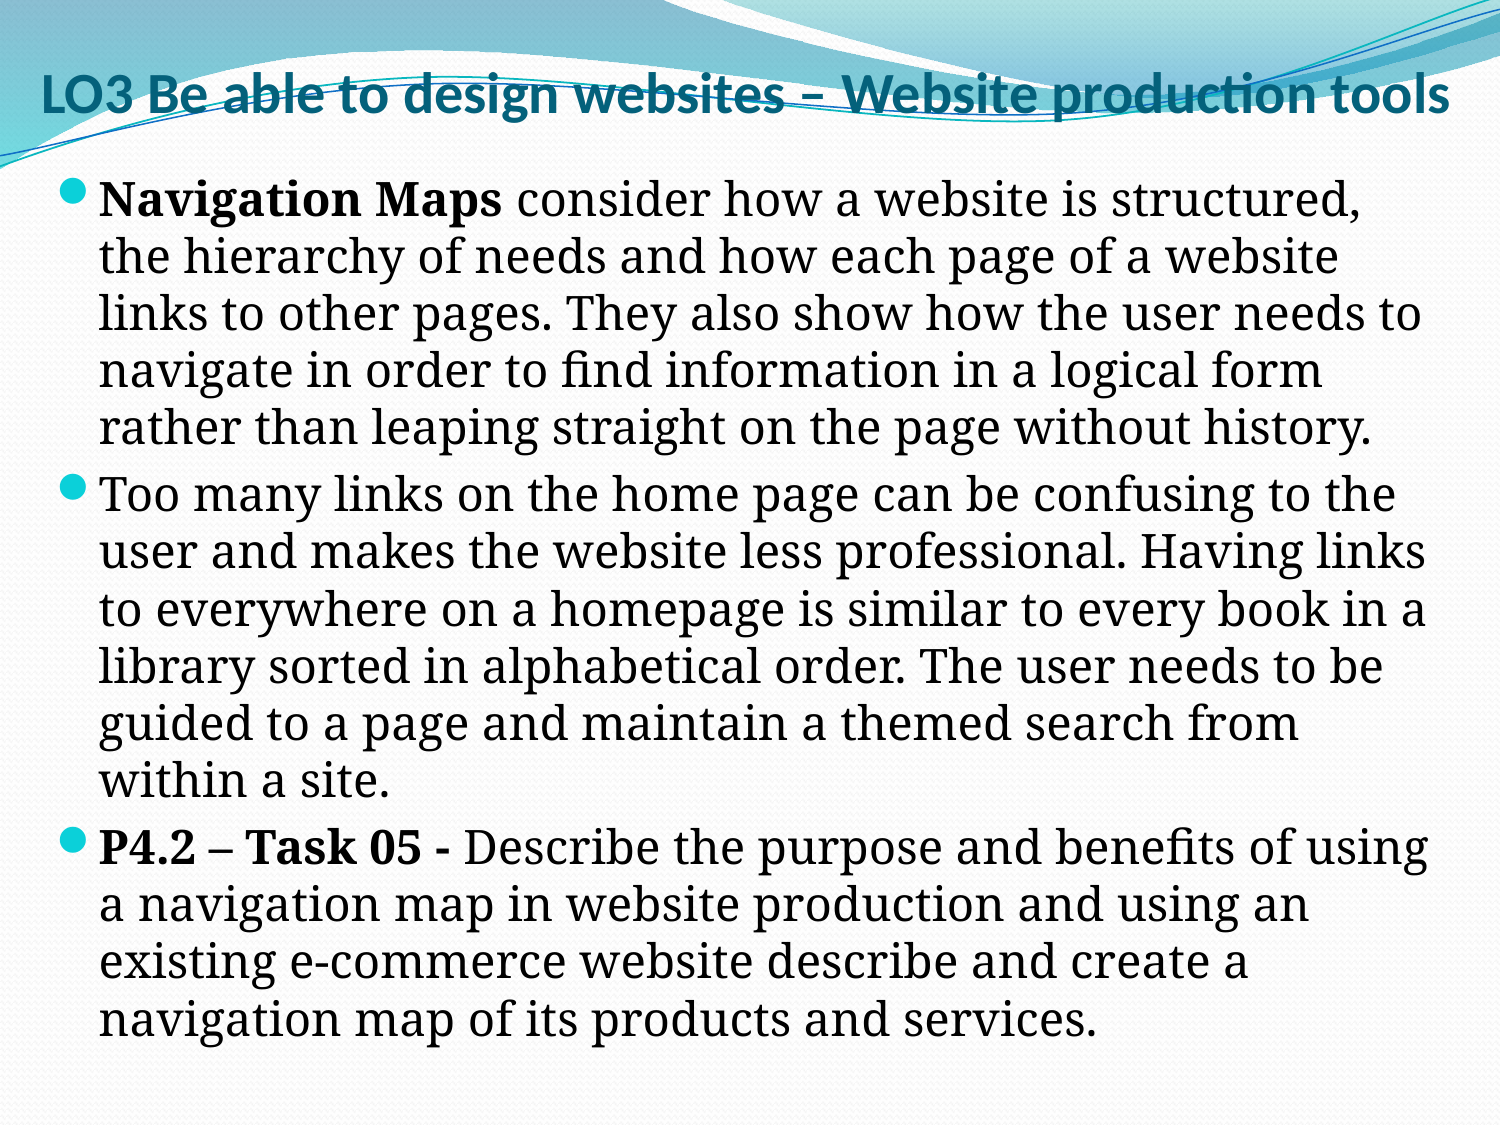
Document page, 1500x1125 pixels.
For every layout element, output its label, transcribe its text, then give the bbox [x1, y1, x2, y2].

list Navigation Maps consider how a website is structured, the hierarchy of needs and how each page of a website links to other pages. They also show how the user needs to navigate in order to find information in a logical form rather than leaping straight on the page without history. Too many links on the home page can be confusing to the user and makes the website less professional. Having links to everywhere on a homepage is similar to every book in a library sorted in alphabetical order. The user needs to be guided to a page and maintain a themed search from within a site. P4.2 – Task 05 - Describe the purpose and benefits of using a navigation map in website production and using an existing e-commerce website describe and create a navigation map of its products and services. [41, 160, 1459, 1071]
title LO3 Be able to design websites – Website production tools [41, 30, 1459, 126]
